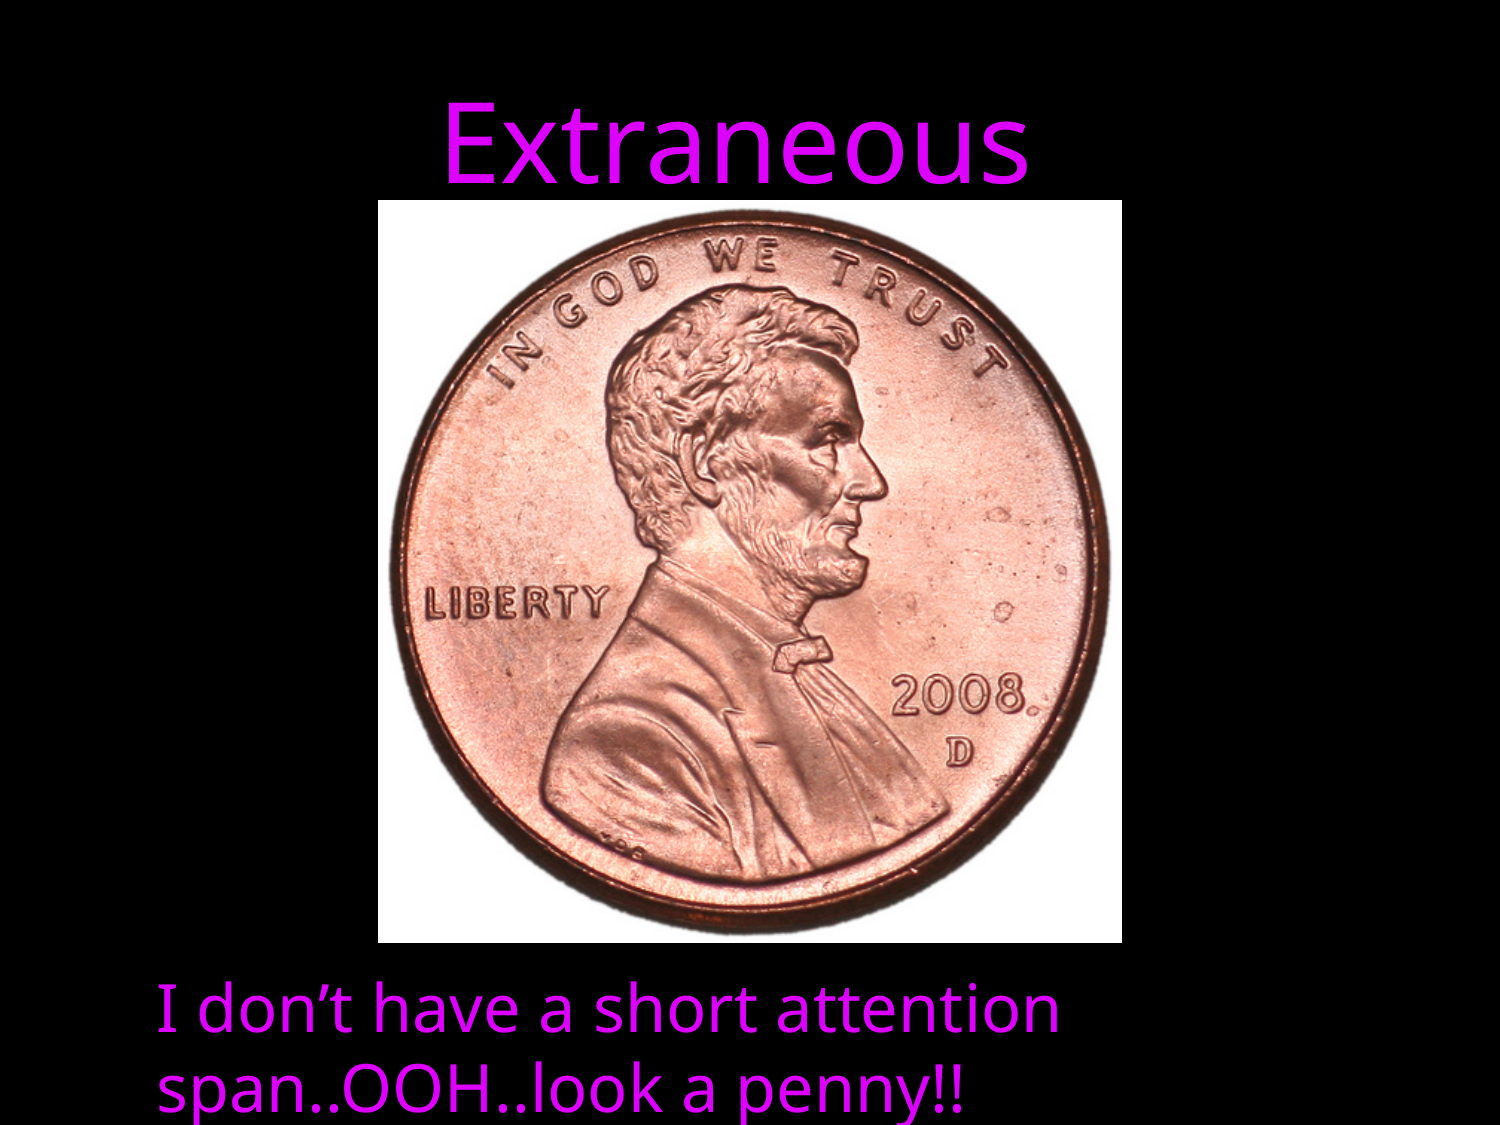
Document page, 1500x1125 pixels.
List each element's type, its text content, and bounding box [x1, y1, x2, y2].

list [74, 199, 1426, 943]
text_box I don’t have a short attention span..OOH..look a penny!! [141, 958, 1216, 1125]
title Extraneous [75, 45, 1425, 199]
